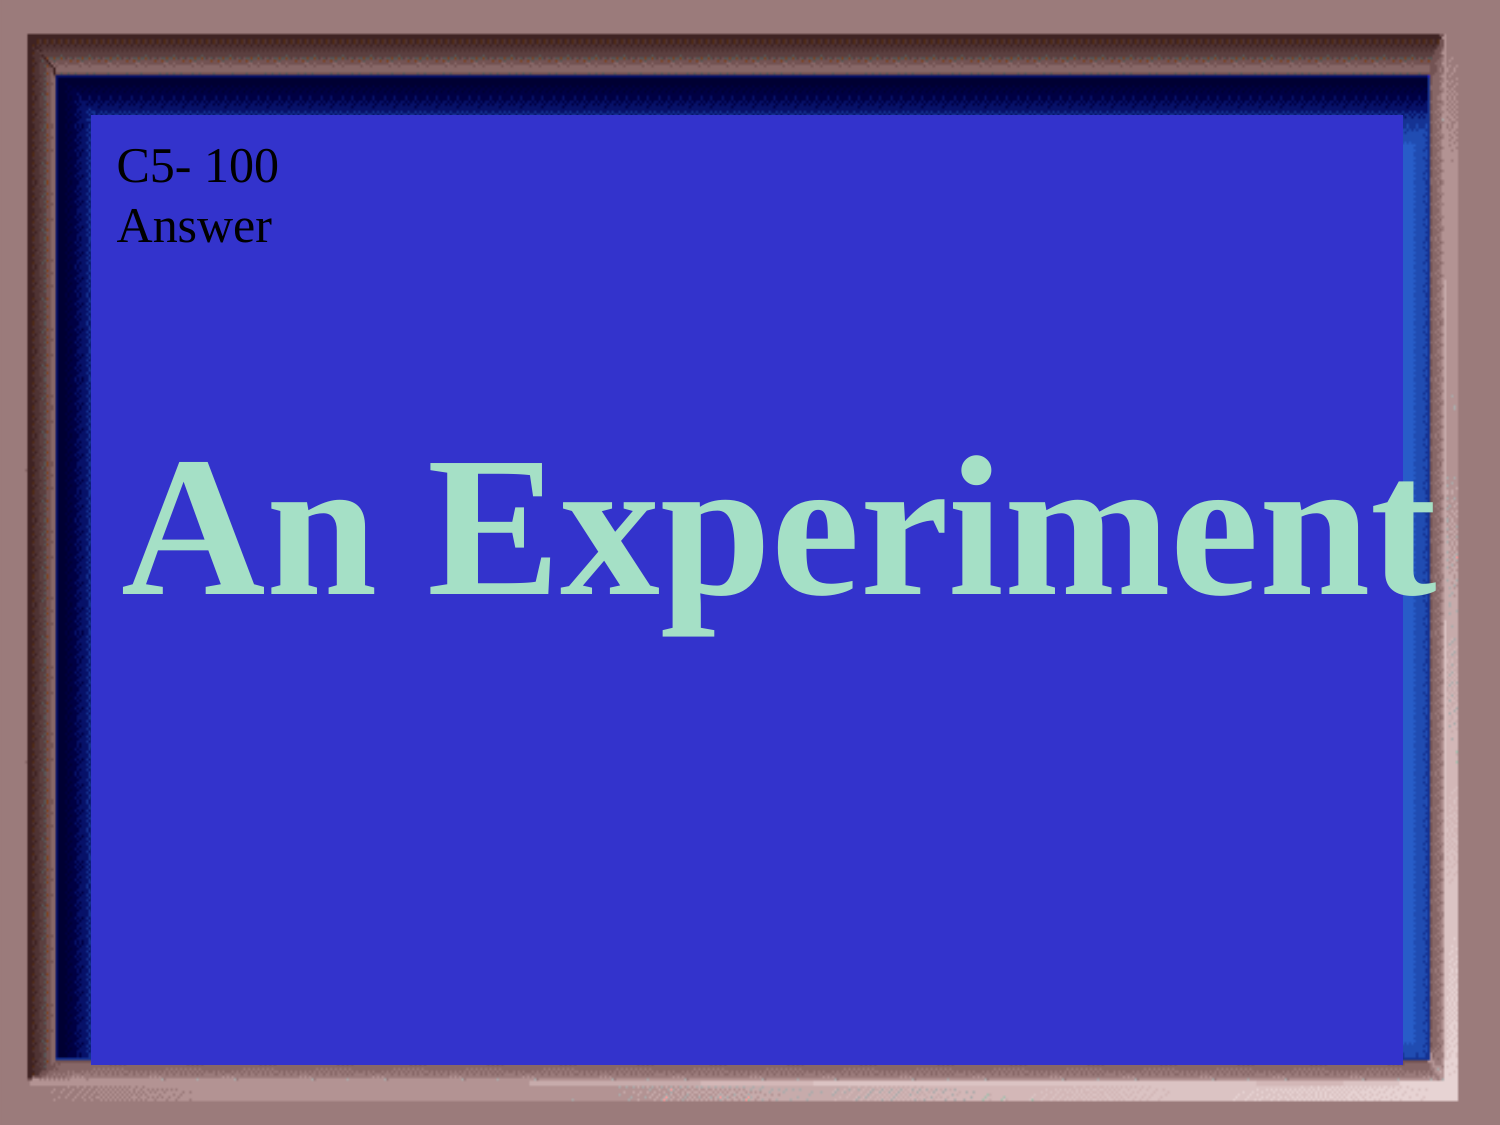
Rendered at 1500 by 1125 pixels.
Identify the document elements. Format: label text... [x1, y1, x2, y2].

text_box [90, 114, 1404, 1066]
text_box An Experiment [106, 387, 1454, 643]
text_box C5- 100 Answer [101, 124, 295, 260]
picture [0, 0, 1500, 1125]
